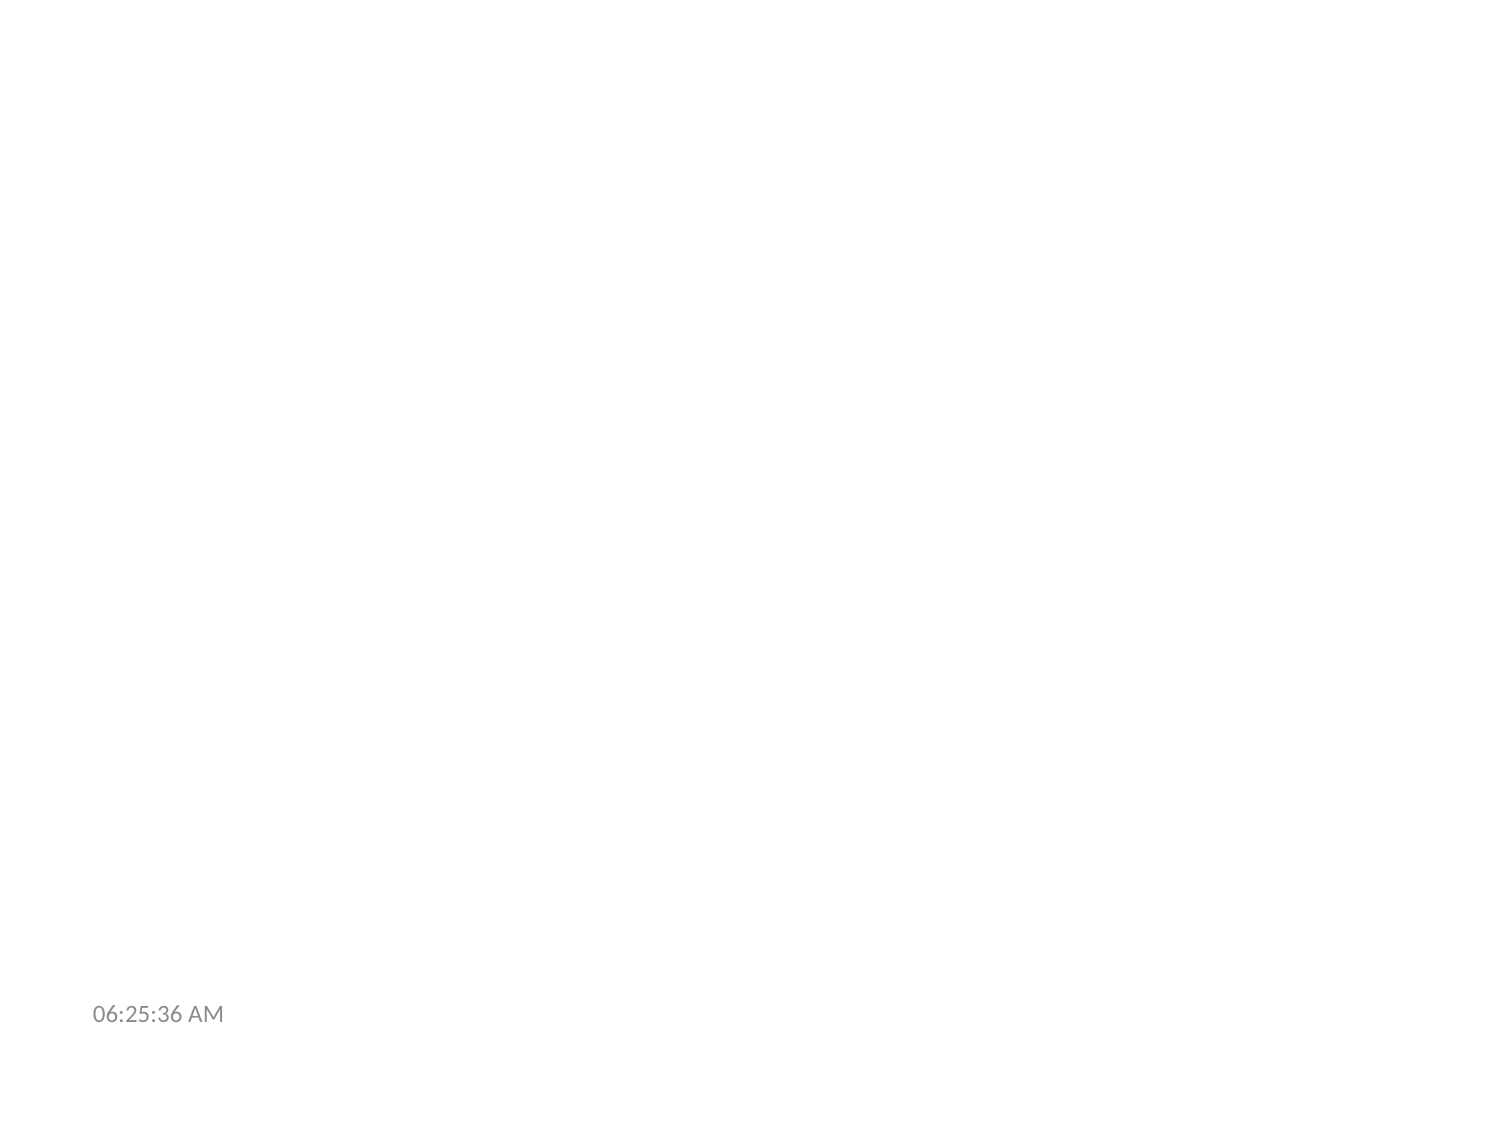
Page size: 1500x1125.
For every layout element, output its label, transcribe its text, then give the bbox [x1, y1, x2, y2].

text_box 3:35:09 PM [77, 982, 428, 1043]
